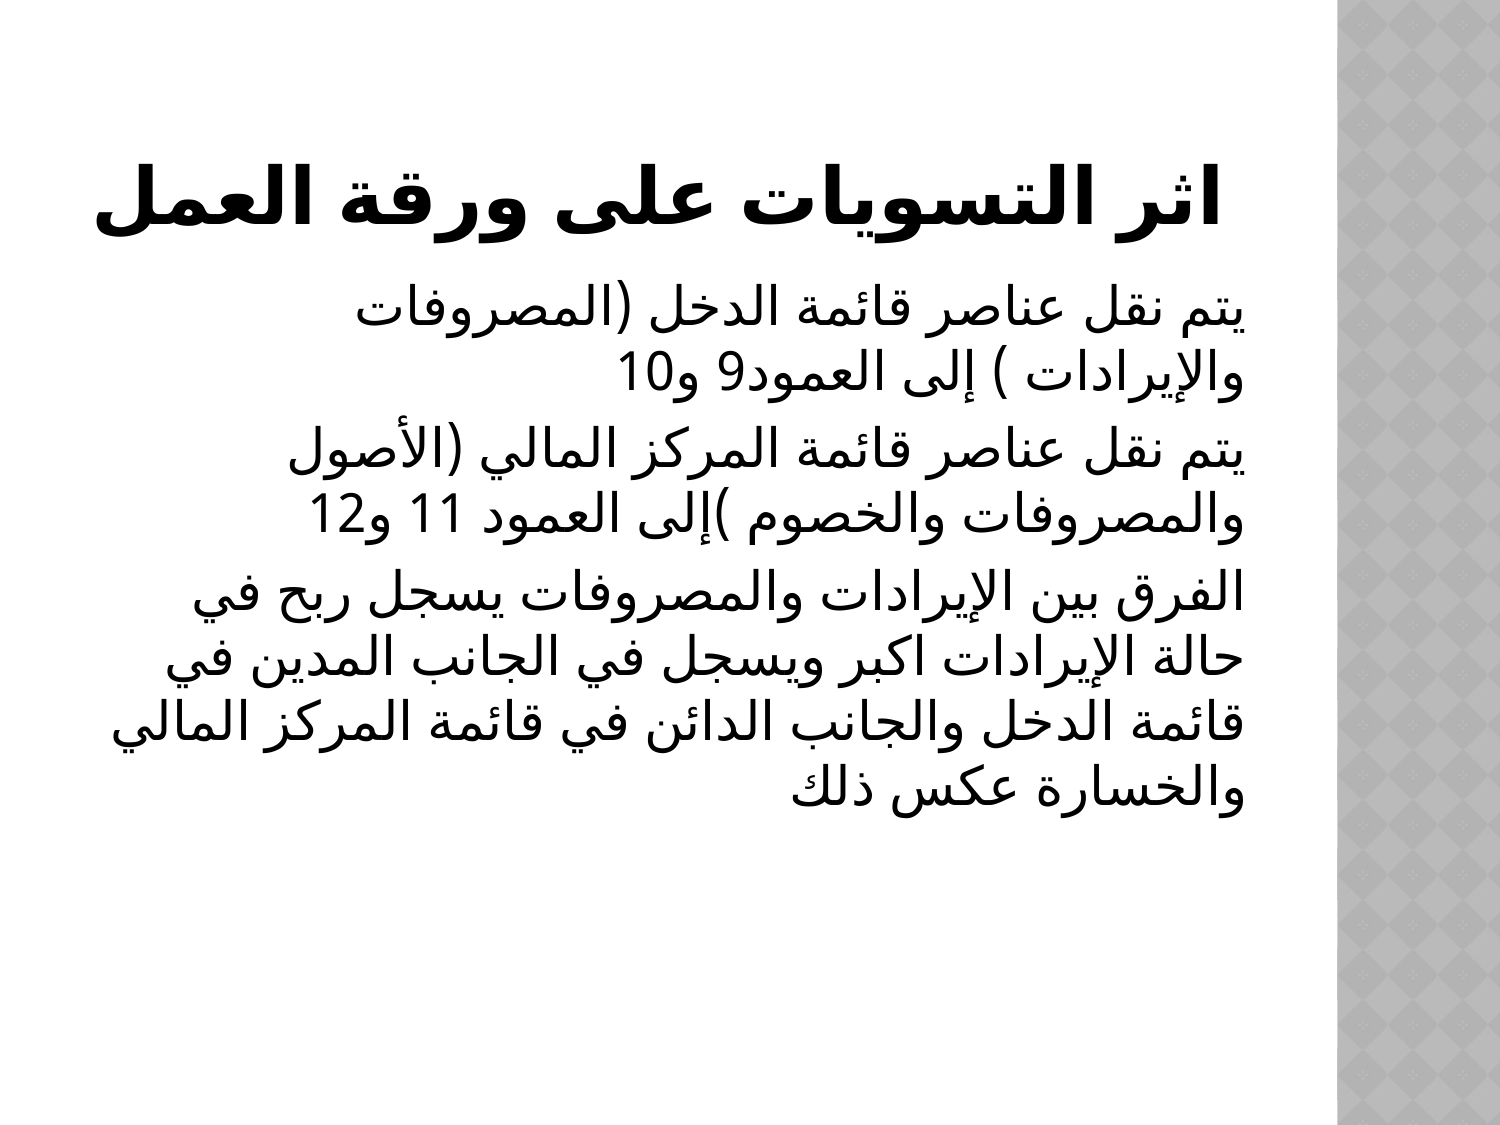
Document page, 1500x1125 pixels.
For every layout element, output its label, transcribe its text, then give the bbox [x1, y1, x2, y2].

list يتم نقل عناصر قائمة الدخل (المصروفات والإيرادات ) إلى العمود9 و10 يتم نقل عناصر قائمة المركز المالي (الأصول والمصروفات والخصوم )إلى العمود 11 و12 الفرق بين الإيرادات والمصروفات يسجل ربح في حالة الإيرادات اكبر ويسجل في الجانب المدين في قائمة الدخل والجانب الدائن في قائمة المركز المالي والخسارة عكس ذلك [75, 264, 1263, 1059]
title اثر التسويات على ورقة العمل [75, 52, 1263, 240]
